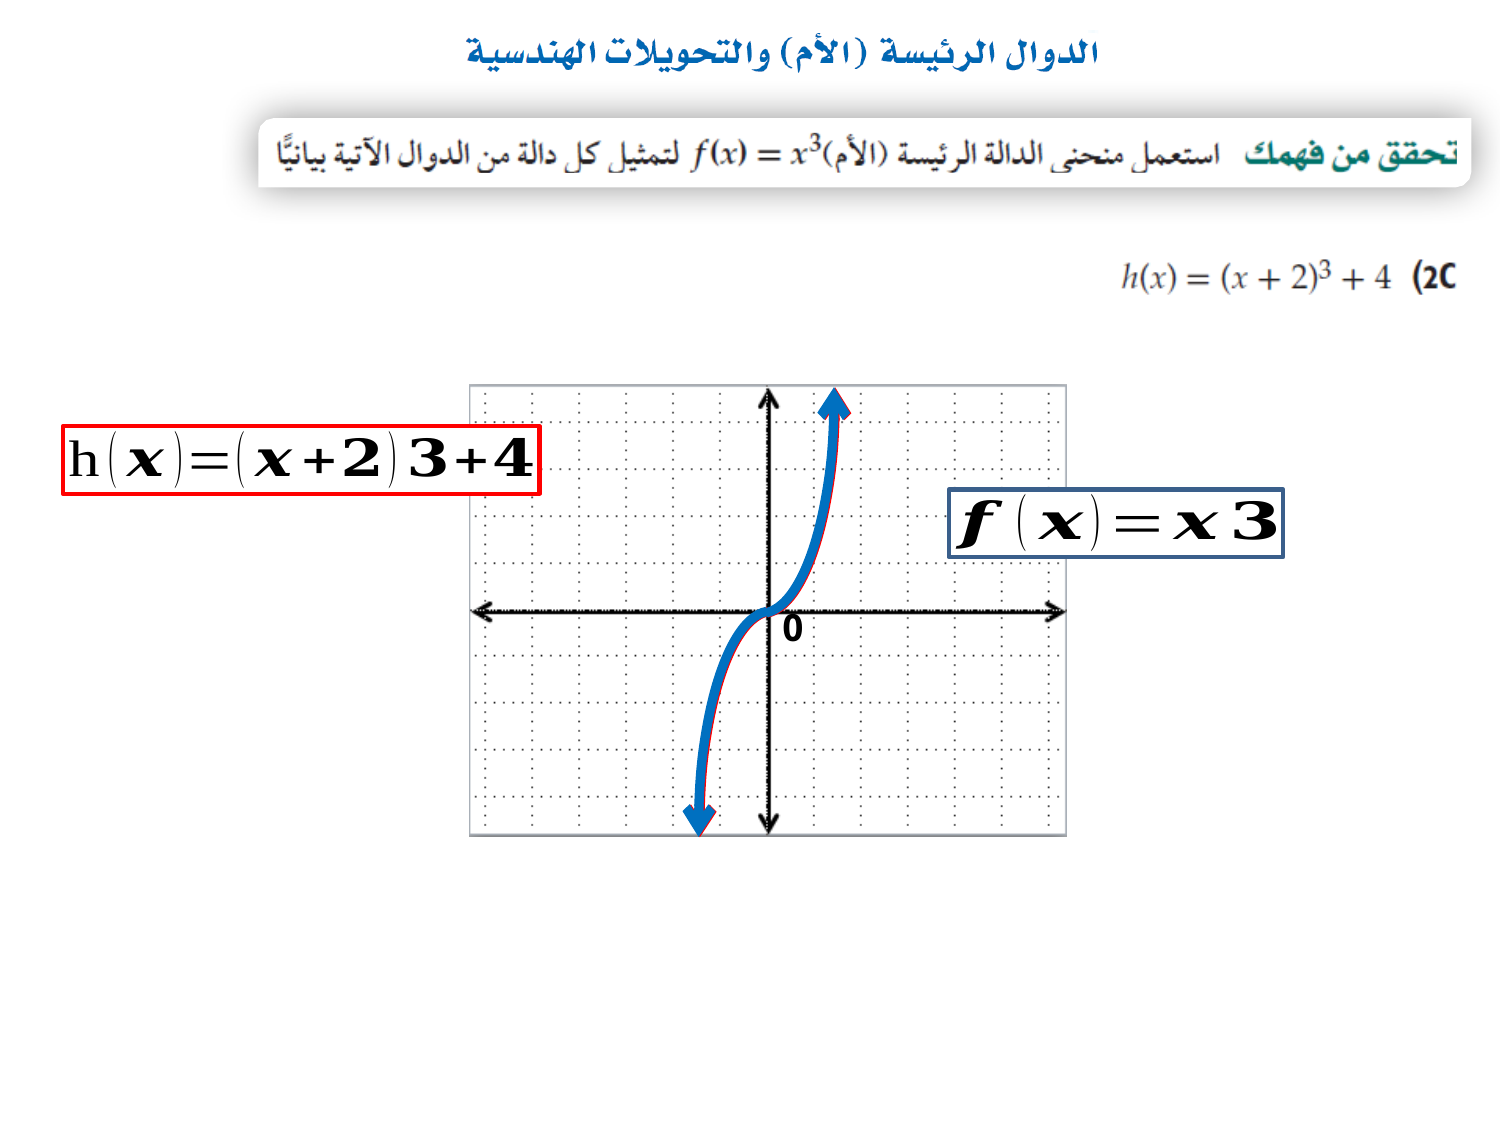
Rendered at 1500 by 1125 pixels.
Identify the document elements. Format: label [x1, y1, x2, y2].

picture [1116, 255, 1460, 303]
text_box [851, 384, 1067, 837]
text_box [688, 179, 845, 1045]
picture [466, 30, 1099, 73]
picture [265, 125, 1465, 181]
text_box [469, 384, 682, 837]
